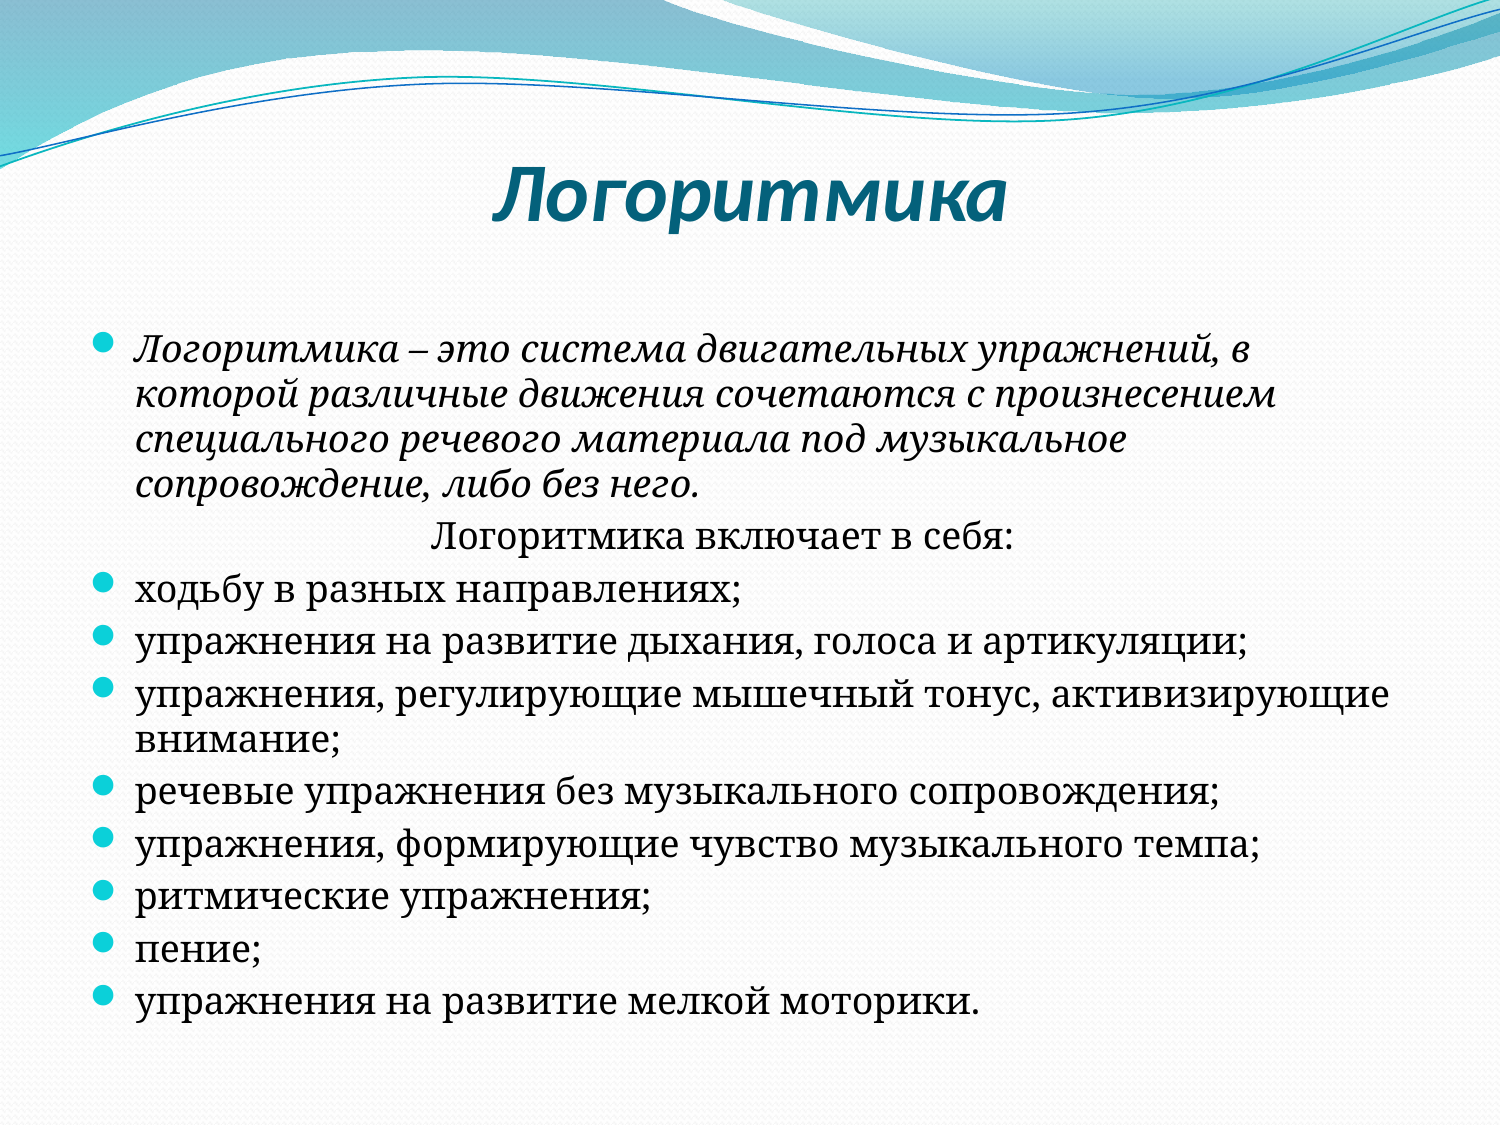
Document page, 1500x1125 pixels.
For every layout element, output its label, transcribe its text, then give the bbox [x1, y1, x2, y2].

title Логоритмика [76, 137, 1427, 338]
list Логоритмика – это система двигательных упражнений, в которой различные движения сочетаются с произнесением специального речевого материала под музыкальное сопровождение, либо без него. Логоритмика включает в себя: ходьбу в разных направлениях; упражнения на развитие дыхания, голоса и артикуляции; упражнения, регулирующие мышечный тонус, активизирующие внимание; речевые упражнения без музыкального сопровождения; упражнения, формирующие чувство музыкального темпа; ритмические упражнения; пение; упражнения на развитие мелкой моторики. [75, 317, 1425, 1038]
